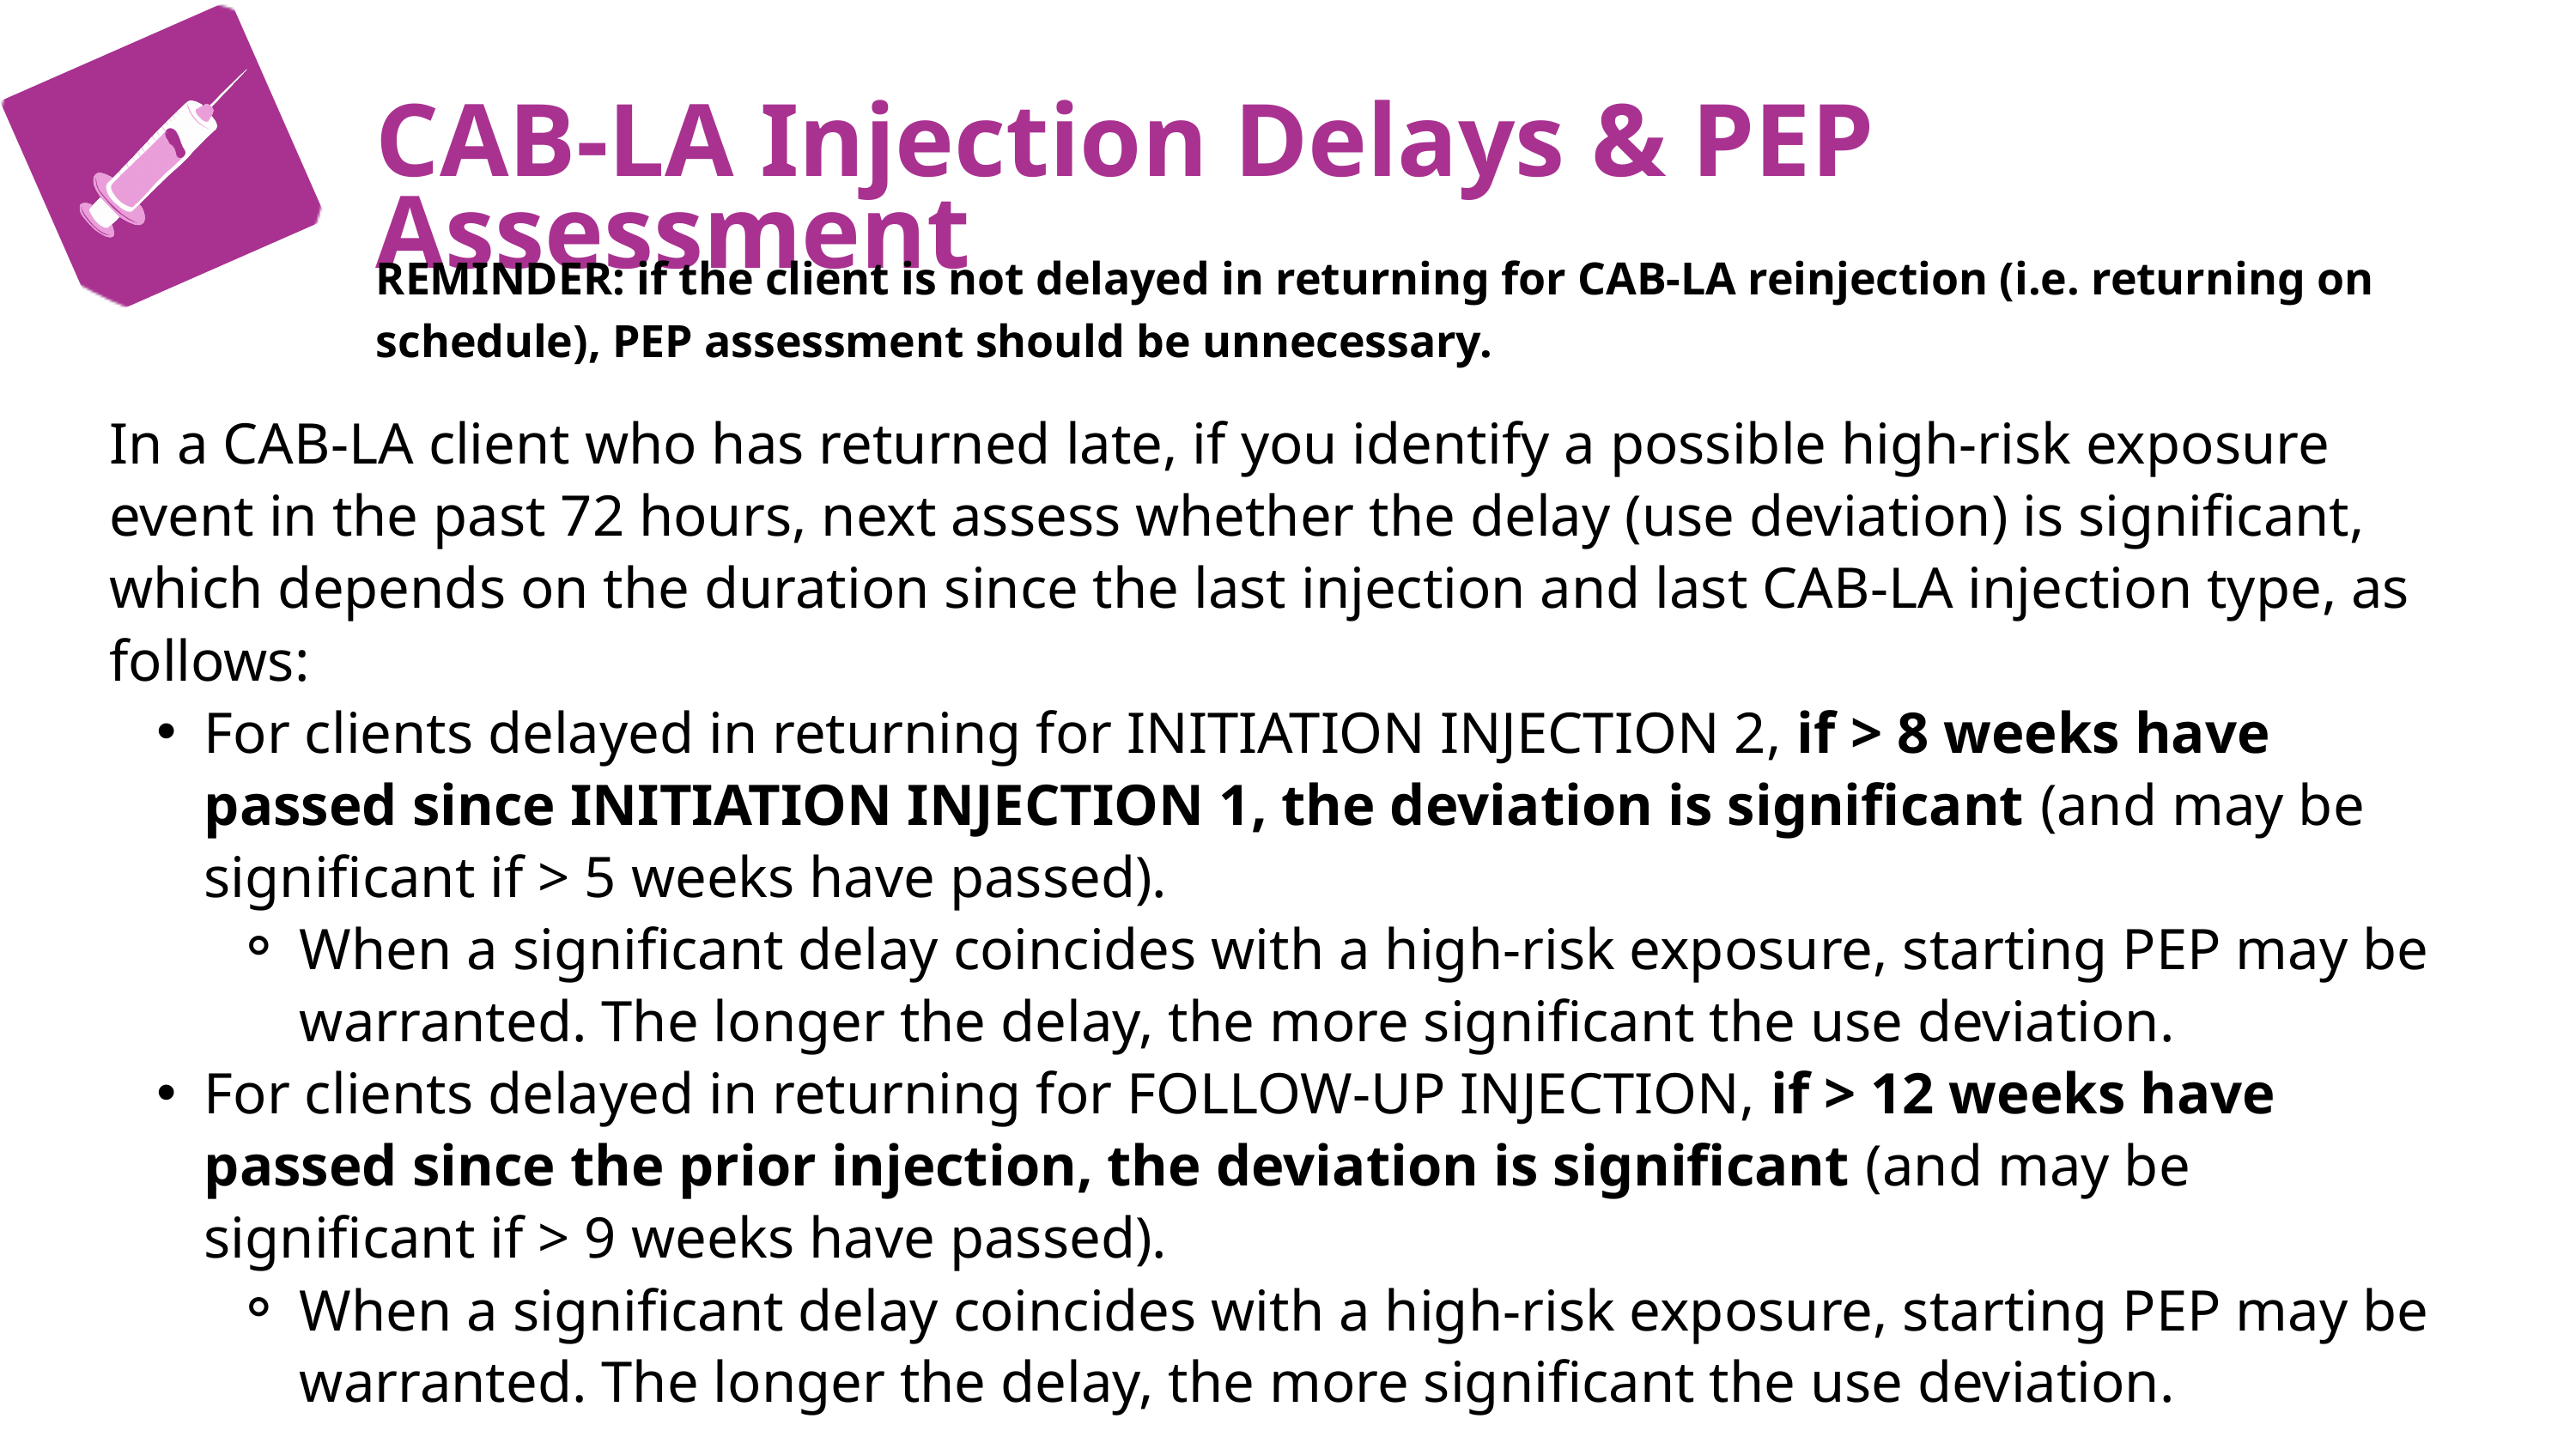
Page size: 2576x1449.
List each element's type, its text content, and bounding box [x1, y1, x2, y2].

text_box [0, 0, 327, 321]
text_box In a CAB-LA client who has returned late, if you identify a possible high-risk exposure event in the past 72 hours, next assess whether the delay (use deviation) is significant, which depends on the duration since the last injection and last CAB-LA injection type, as follows: For clients delayed in returning for INITIATION INJECTION 2, if > 8 weeks have passed since INITIATION INJECTION 1, the deviation is significant (and may be significant if > 5 weeks have passed). When a significant delay coincides with a high-risk exposure, starting PEP may be warranted. The longer the delay, the more significant the use deviation. For clients delayed in returning for FOLLOW-UP INJECTION, if > 12 weeks have passed since the prior injection, the deviation is significant (and may be significant if > 9 weeks have passed). When a significant delay coincides with a high-risk exposure, starting PEP may be warranted. The longer the delay, the more significant the use deviation. [109, 403, 2472, 1449]
text_box CAB-LA Injection Delays & PEP Assessment [375, 104, 2201, 241]
text_box REMINDER: if the client is not delayed in returning for CAB-LA reinjection (i.e. returning on schedule), PEP assessment should be unnecessary. [375, 241, 2432, 367]
